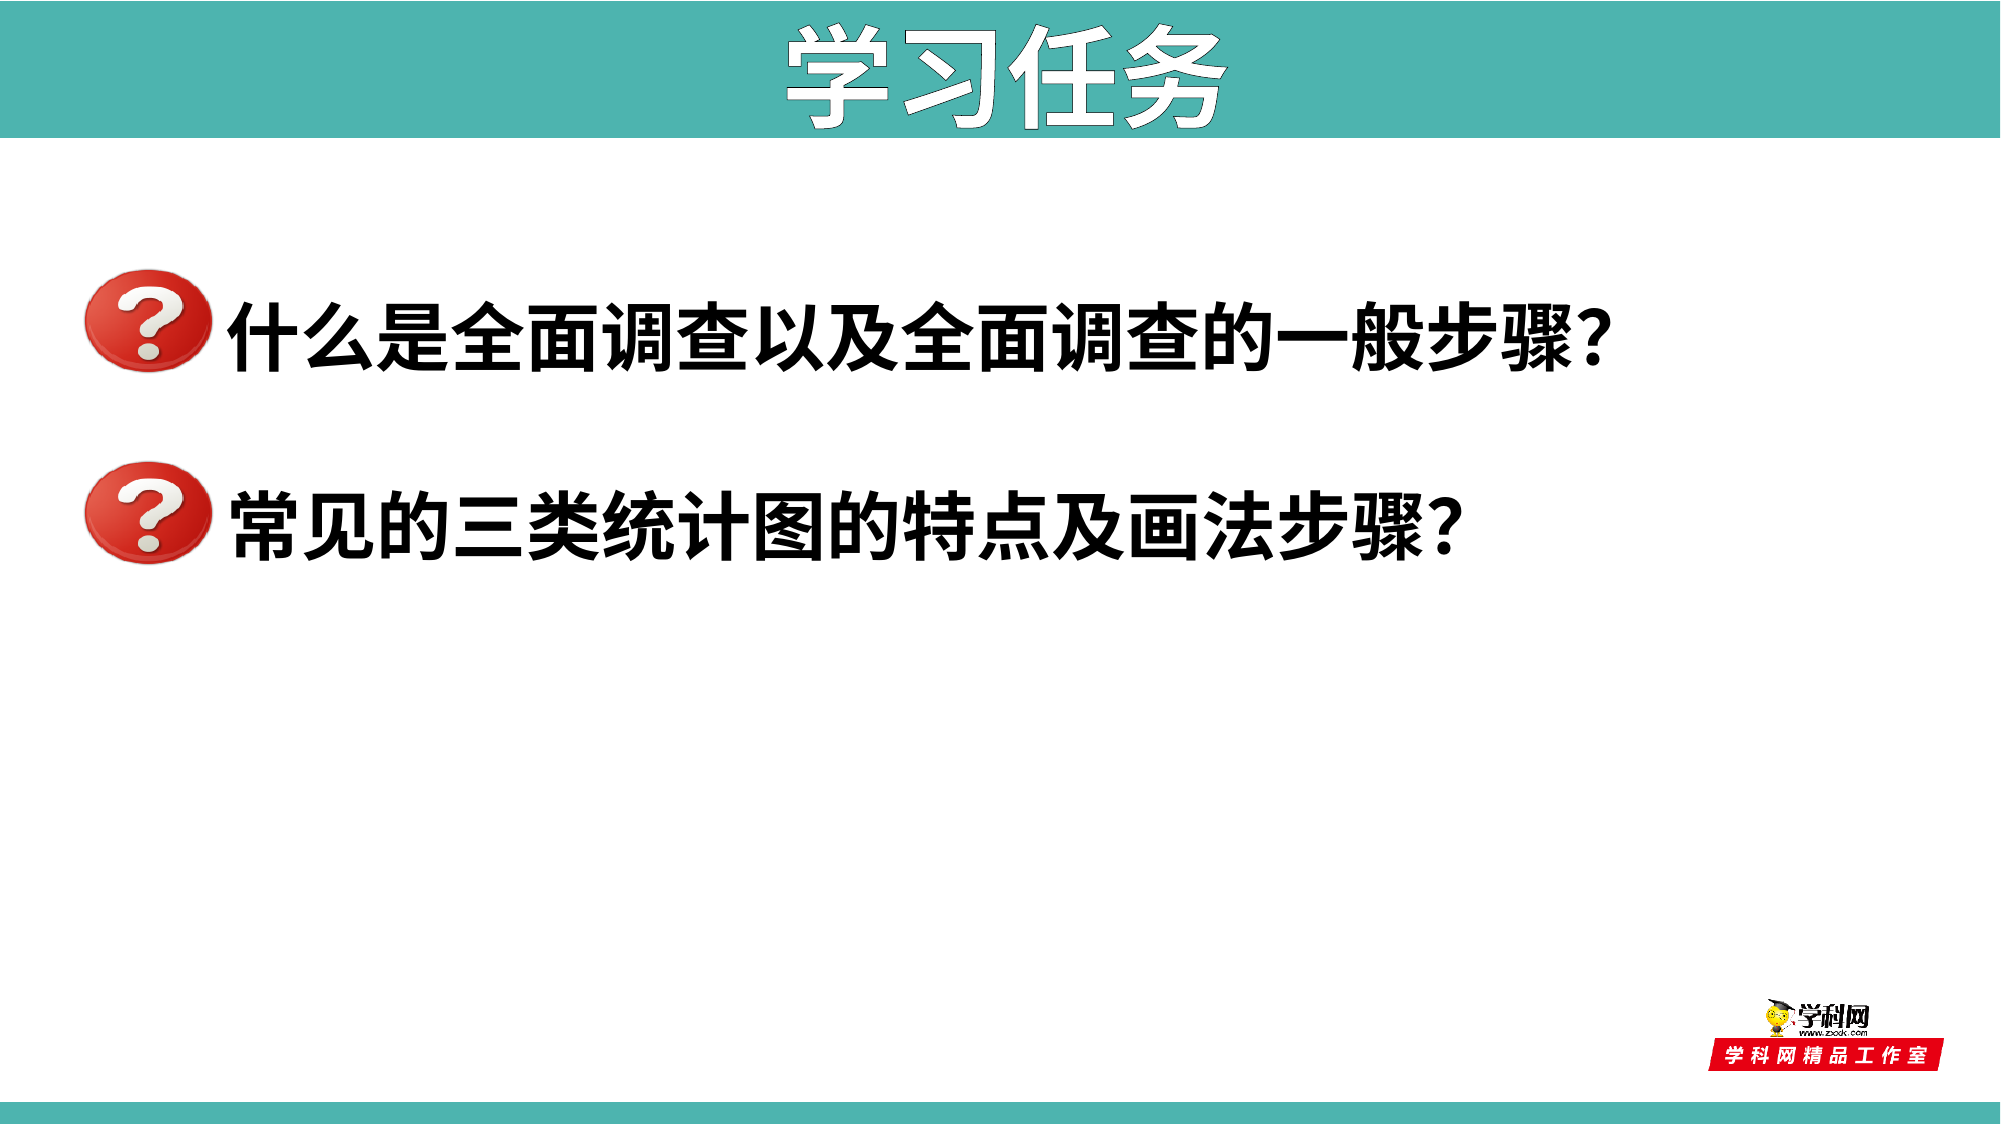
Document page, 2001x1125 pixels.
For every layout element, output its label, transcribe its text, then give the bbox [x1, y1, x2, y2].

picture [0, 1, 2001, 1124]
text_box 学习任务 [765, 0, 1247, 150]
text_box 什么是全面调查以及全面调查的一般步骤？ [210, 256, 1833, 389]
text_box 常见的三类统计图的特点及画法步骤？ [211, 445, 2000, 578]
